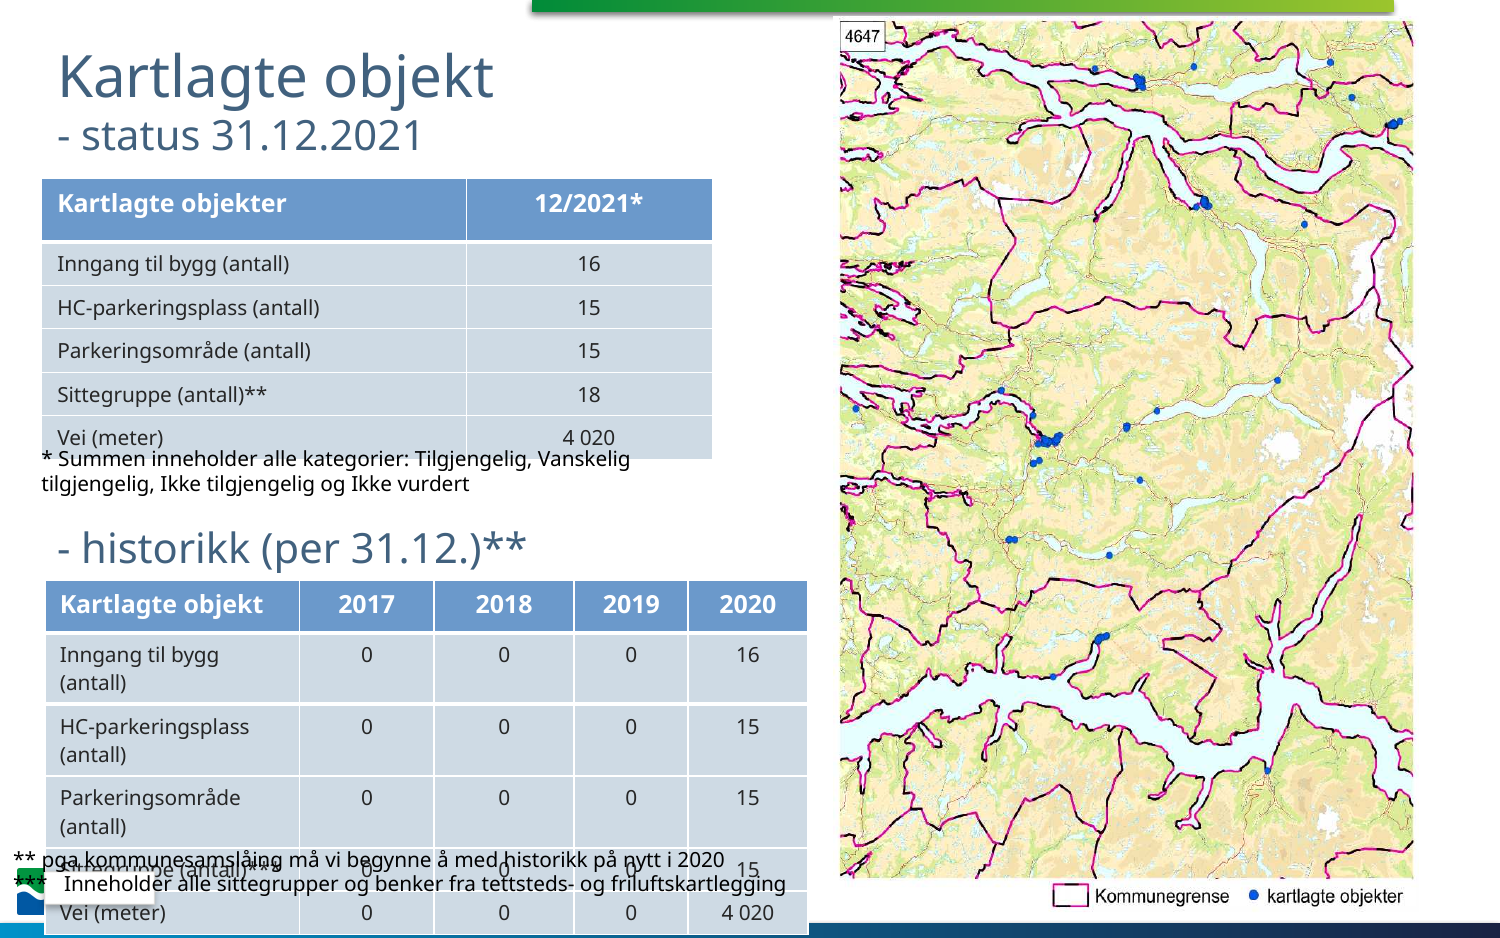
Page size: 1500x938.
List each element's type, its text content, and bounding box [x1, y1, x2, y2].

table_cell Inngang til bygg (antall) [42, 244, 466, 285]
table_header 2017 [300, 581, 433, 631]
table_cell Sittegruppe (antall)** [42, 373, 466, 415]
table_cell HC-parkeringsplass (antall) [46, 706, 299, 775]
table_header Kartlagte objekter [42, 179, 466, 240]
table_cell 0 [435, 706, 573, 775]
table_header 2020 [689, 581, 807, 631]
table_cell 0 [575, 777, 687, 838]
table_header 12/2021* [467, 179, 712, 240]
table_cell 0 [575, 904, 687, 934]
table_cell 4 020 [467, 416, 712, 459]
table_cell 0 [300, 635, 433, 702]
table_header 2019 [575, 581, 687, 631]
table_cell 0 [575, 706, 687, 775]
table_cell 15 [689, 706, 807, 775]
text_box - historikk (per 31.12.)** [42, 496, 828, 580]
table_cell 4 020 [689, 892, 807, 934]
table_header 2018 [435, 581, 573, 631]
table_cell 0 [300, 777, 433, 838]
table_cell Parkeringsområde (antall) [42, 329, 466, 372]
text_box * Summen inneholder alle kategorier: Tilgjengelig, Vanskelig tilgjengelig, Ikke tilgjengelig og Ikke vurdert [26, 438, 711, 504]
table_cell 0 [300, 904, 433, 934]
table_cell 15 [467, 286, 712, 328]
table_cell Vei (meter) [42, 416, 466, 438]
table_cell 15 [802, 849, 807, 890]
table_cell 0 [435, 777, 573, 838]
table_cell 0 [575, 635, 687, 702]
text_box ** pga kommunesamslåing må vi begynne å med historikk på nytt i 2020 *** Inneholder alle sittegrupper og benker fra tettsteds- og friluftskartlegging [0, 838, 802, 904]
text_box Kartlagte objekt - status 31.12.2021 [42, 24, 828, 167]
table_cell Vei (meter) [46, 904, 299, 934]
table_cell 16 [689, 635, 807, 702]
table_cell 15 [689, 777, 807, 847]
table_cell Parkeringsområde (antall) [46, 777, 299, 838]
table_cell 0 [300, 706, 433, 775]
table_header Kartlagte objekt [46, 581, 299, 631]
table_cell 15 [467, 329, 712, 372]
table_cell 0 [435, 904, 573, 934]
table_cell 0 [435, 635, 573, 702]
table_cell 18 [467, 373, 712, 415]
table_cell HC-parkeringsplass (antall) [42, 286, 466, 328]
picture [833, 16, 1419, 913]
table_cell Inngang til bygg (antall) [46, 635, 299, 702]
table_cell 16 [467, 244, 712, 285]
